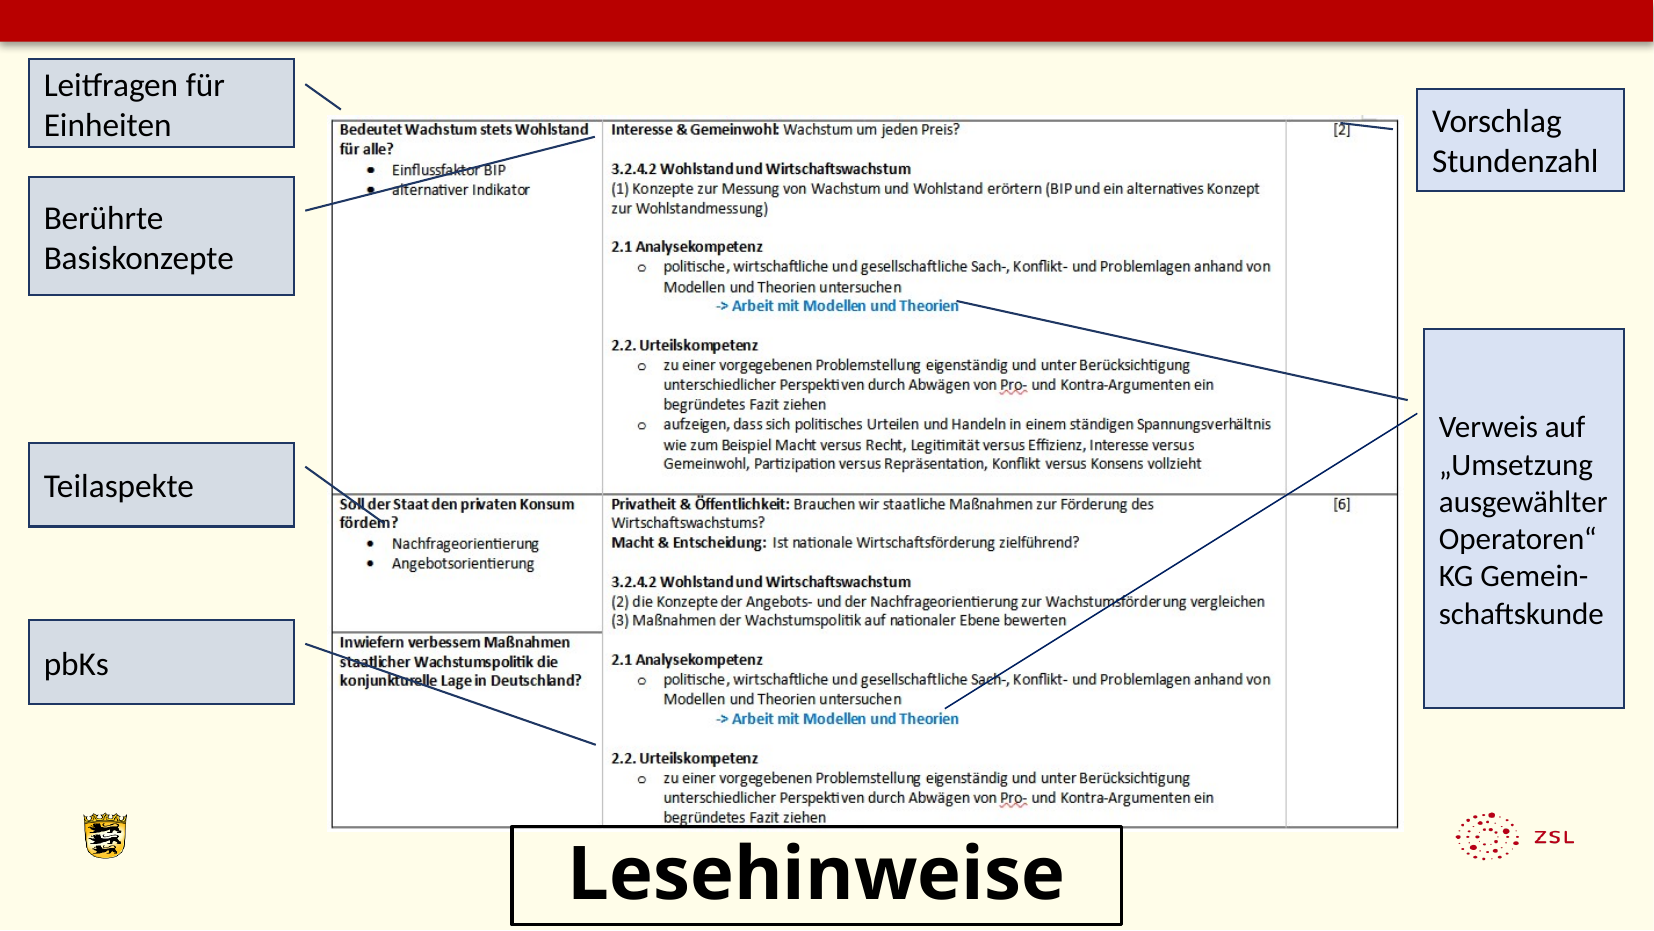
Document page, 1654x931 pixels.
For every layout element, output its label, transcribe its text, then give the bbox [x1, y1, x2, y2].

picture [327, 115, 1404, 833]
text_box pbKs [28, 620, 295, 704]
text_box Berührte Basiskonzepte [28, 177, 295, 295]
text_box Teilaspekte [28, 442, 295, 527]
text_box [310, 19, 1654, 81]
text_box Lesehinweise [511, 841, 1122, 925]
text_box [1408, 412, 1418, 421]
text_box Verweis auf „Umsetzung ausgewählter Operatoren“ KG Gemein-schaftskunde [1424, 329, 1624, 709]
text_box Vorschlag Stundenzahl [1417, 88, 1624, 191]
picture [81, 811, 129, 860]
picture [1455, 811, 1575, 861]
text_box Leitfragen für Einheiten [28, 59, 295, 148]
